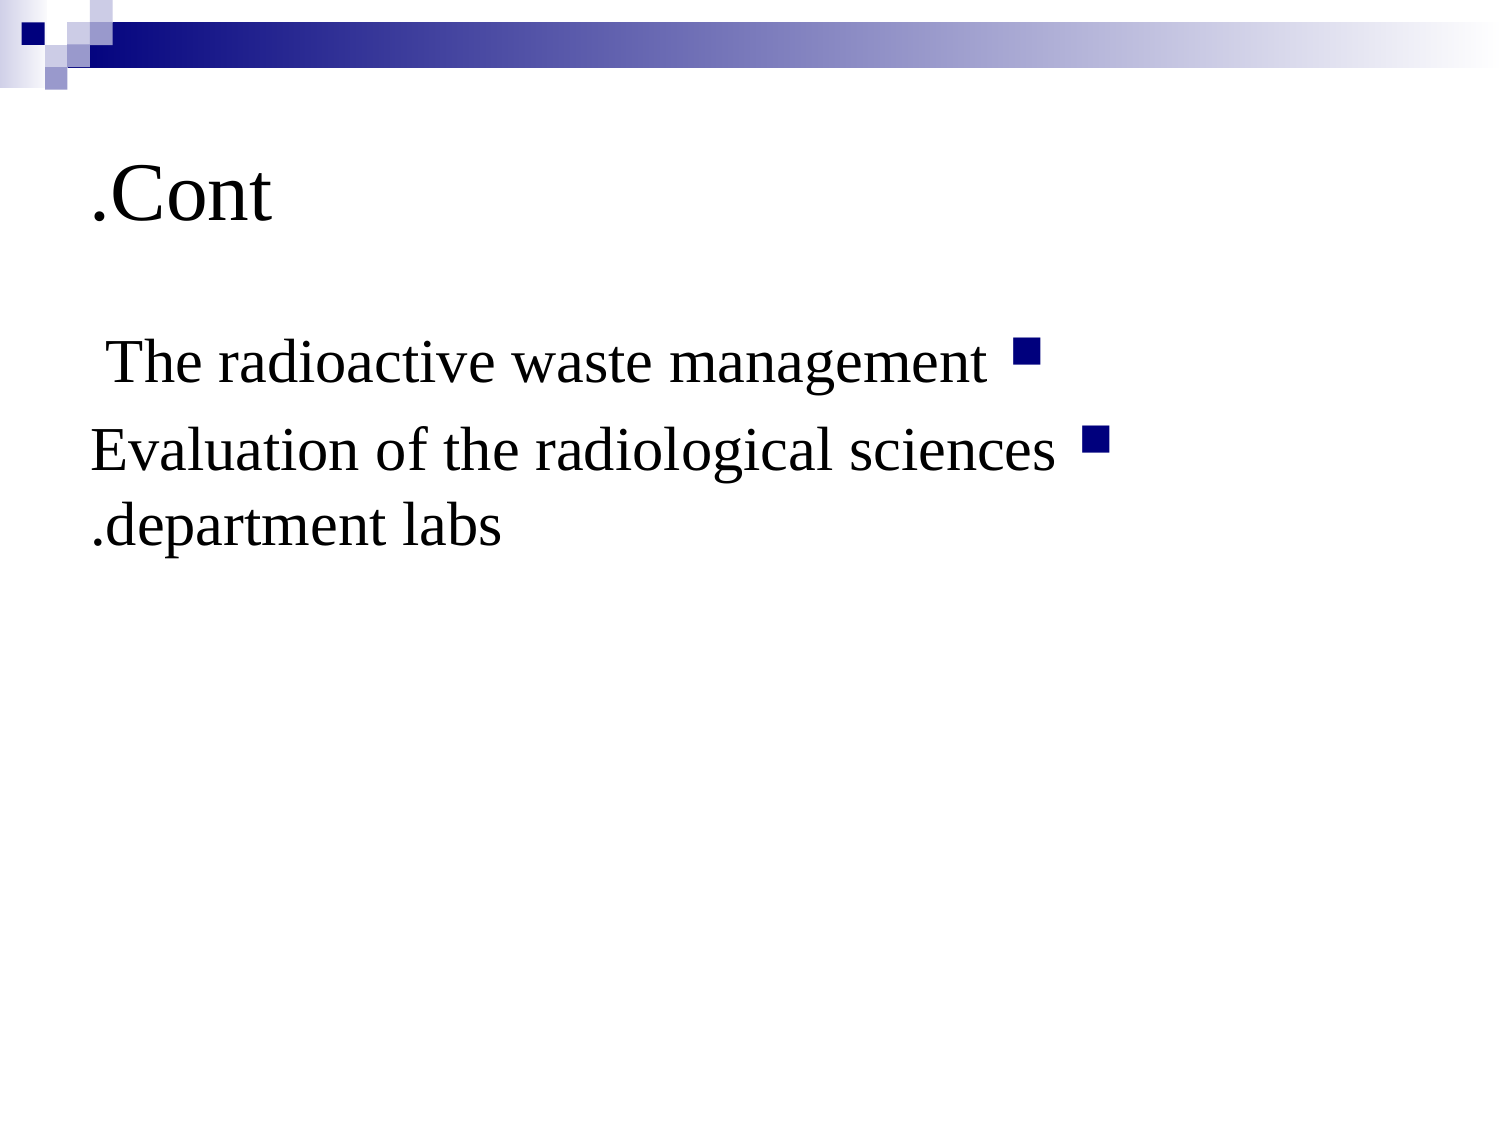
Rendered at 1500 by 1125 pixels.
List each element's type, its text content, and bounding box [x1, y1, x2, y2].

title Cont. [74, 74, 1426, 301]
list The radioactive waste management Evaluation of the radiological sciences department labs. [74, 312, 1426, 988]
